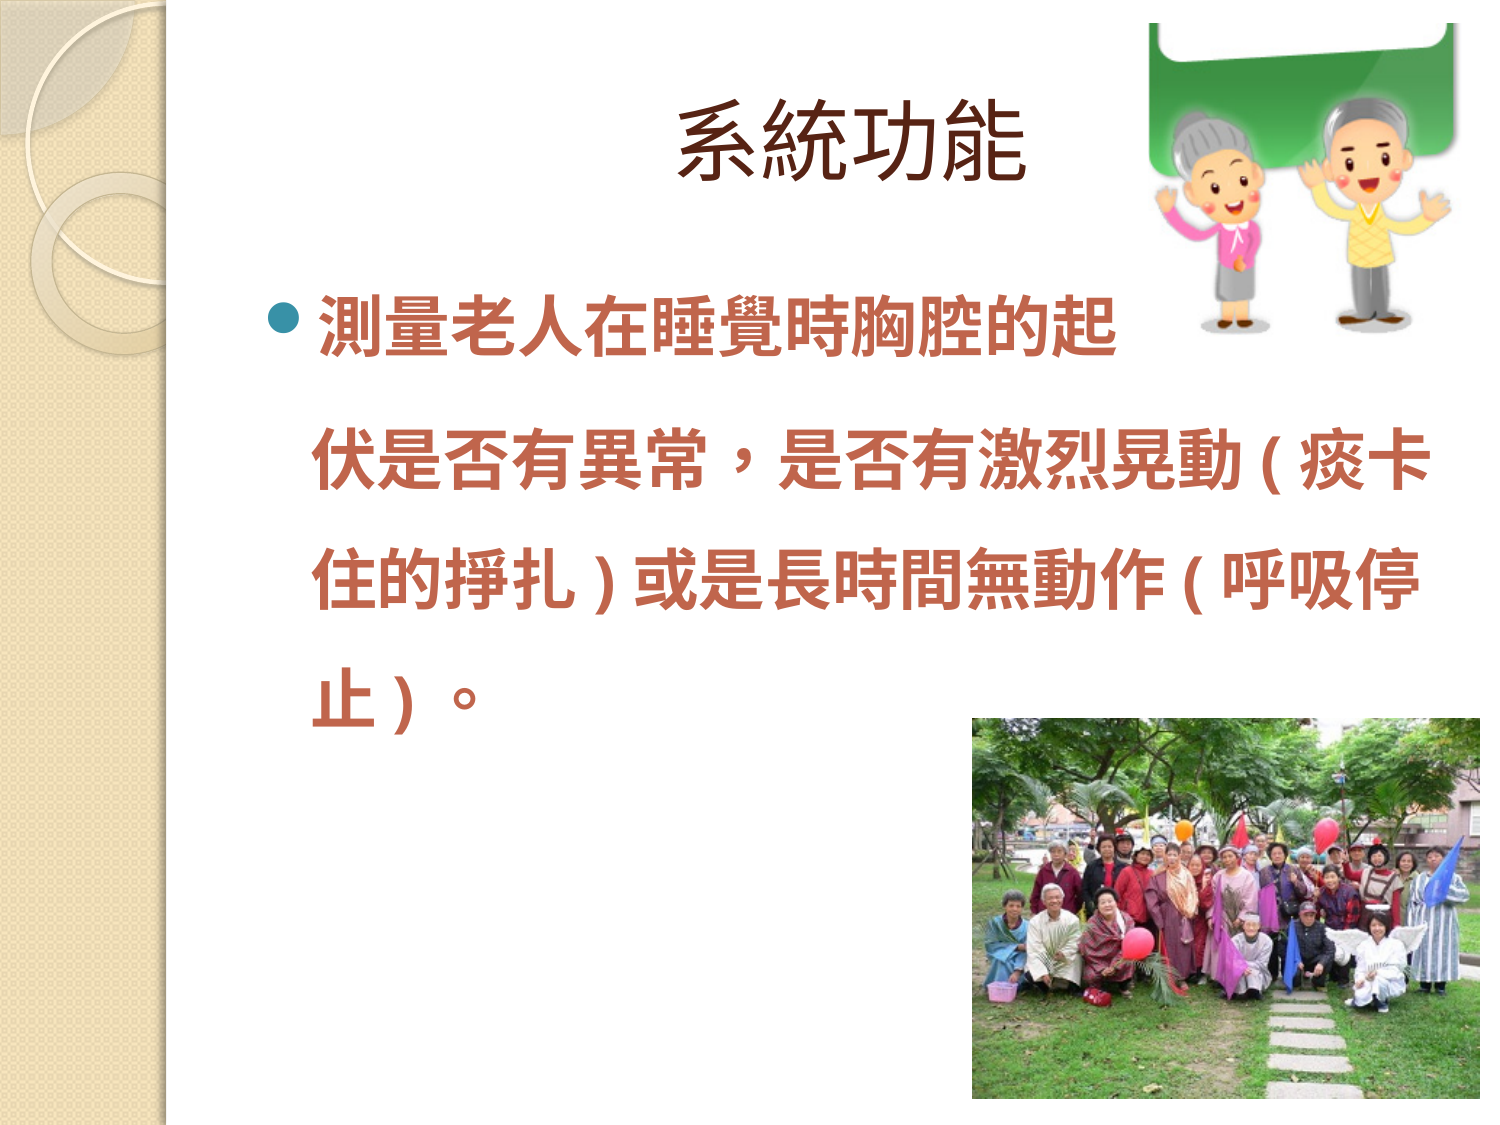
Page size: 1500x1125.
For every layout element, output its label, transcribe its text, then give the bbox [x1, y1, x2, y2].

list 測量老人在睡覺時胸腔的起 伏是否有異常，是否有激烈晃動(痰卡住的掙扎)或是長時間無動作(呼吸停止)。 [235, 237, 1466, 1025]
title 系統功能 [235, 45, 1141, 233]
picture [972, 717, 1480, 1099]
picture [1148, 23, 1477, 352]
